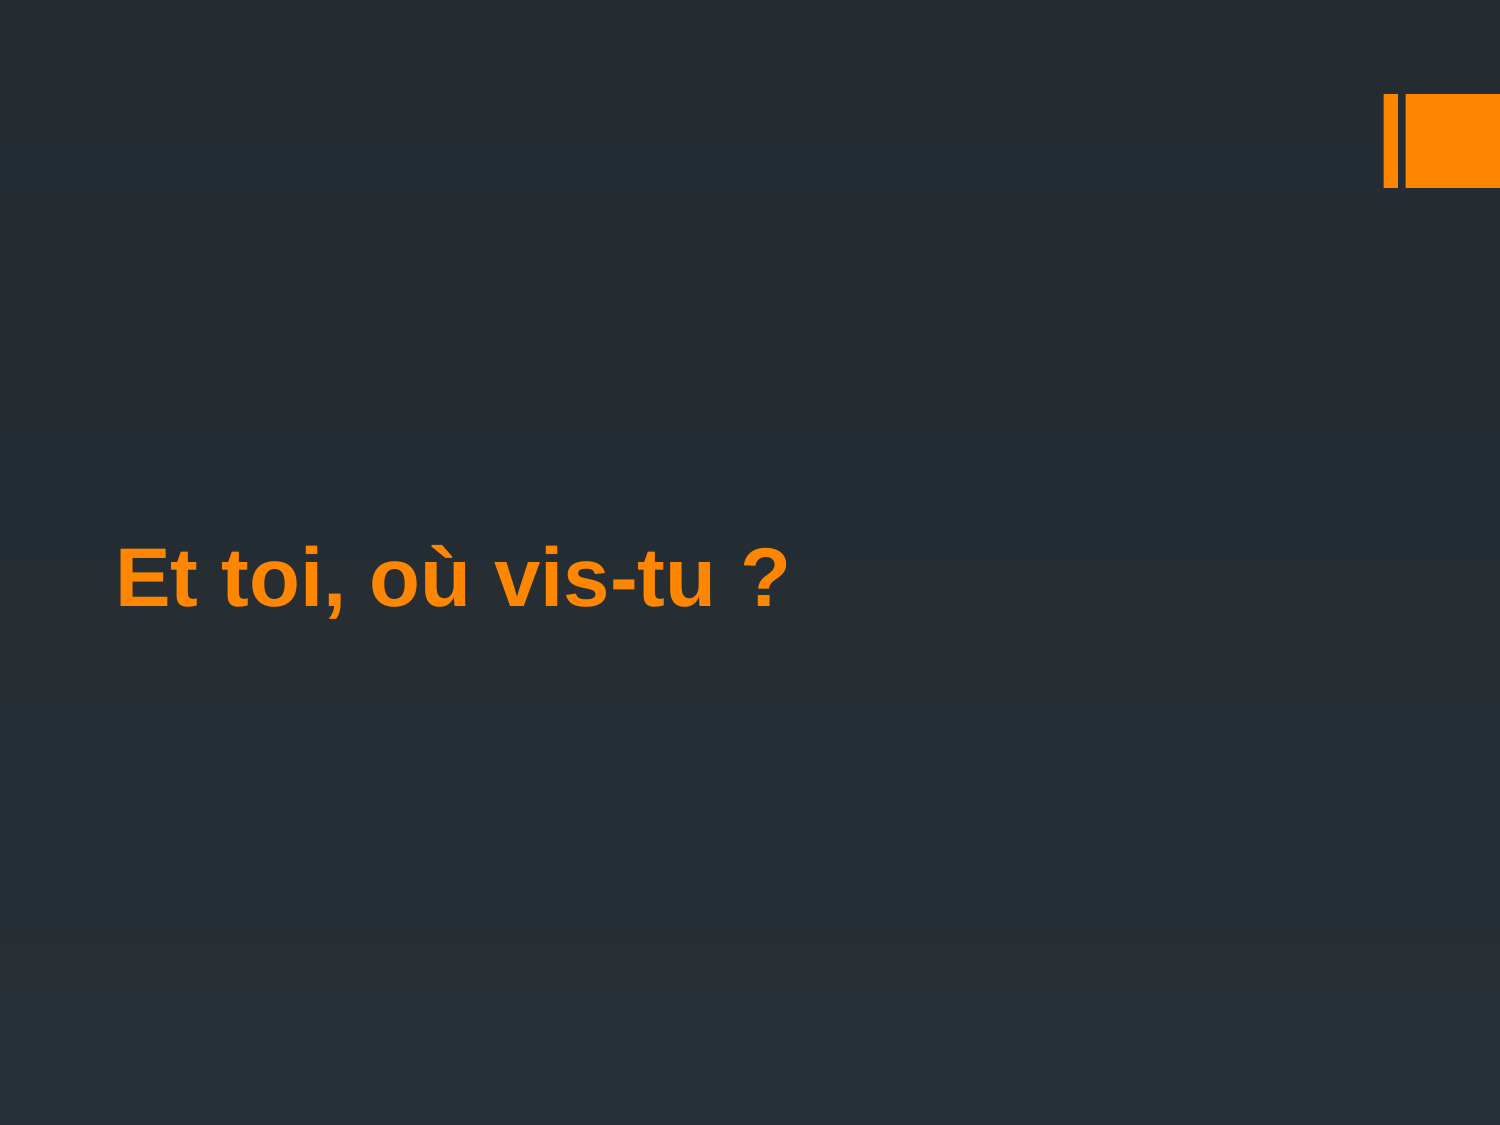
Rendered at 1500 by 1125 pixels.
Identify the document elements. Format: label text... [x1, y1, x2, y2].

title Et toi, où vis-tu ? [100, 515, 1301, 728]
